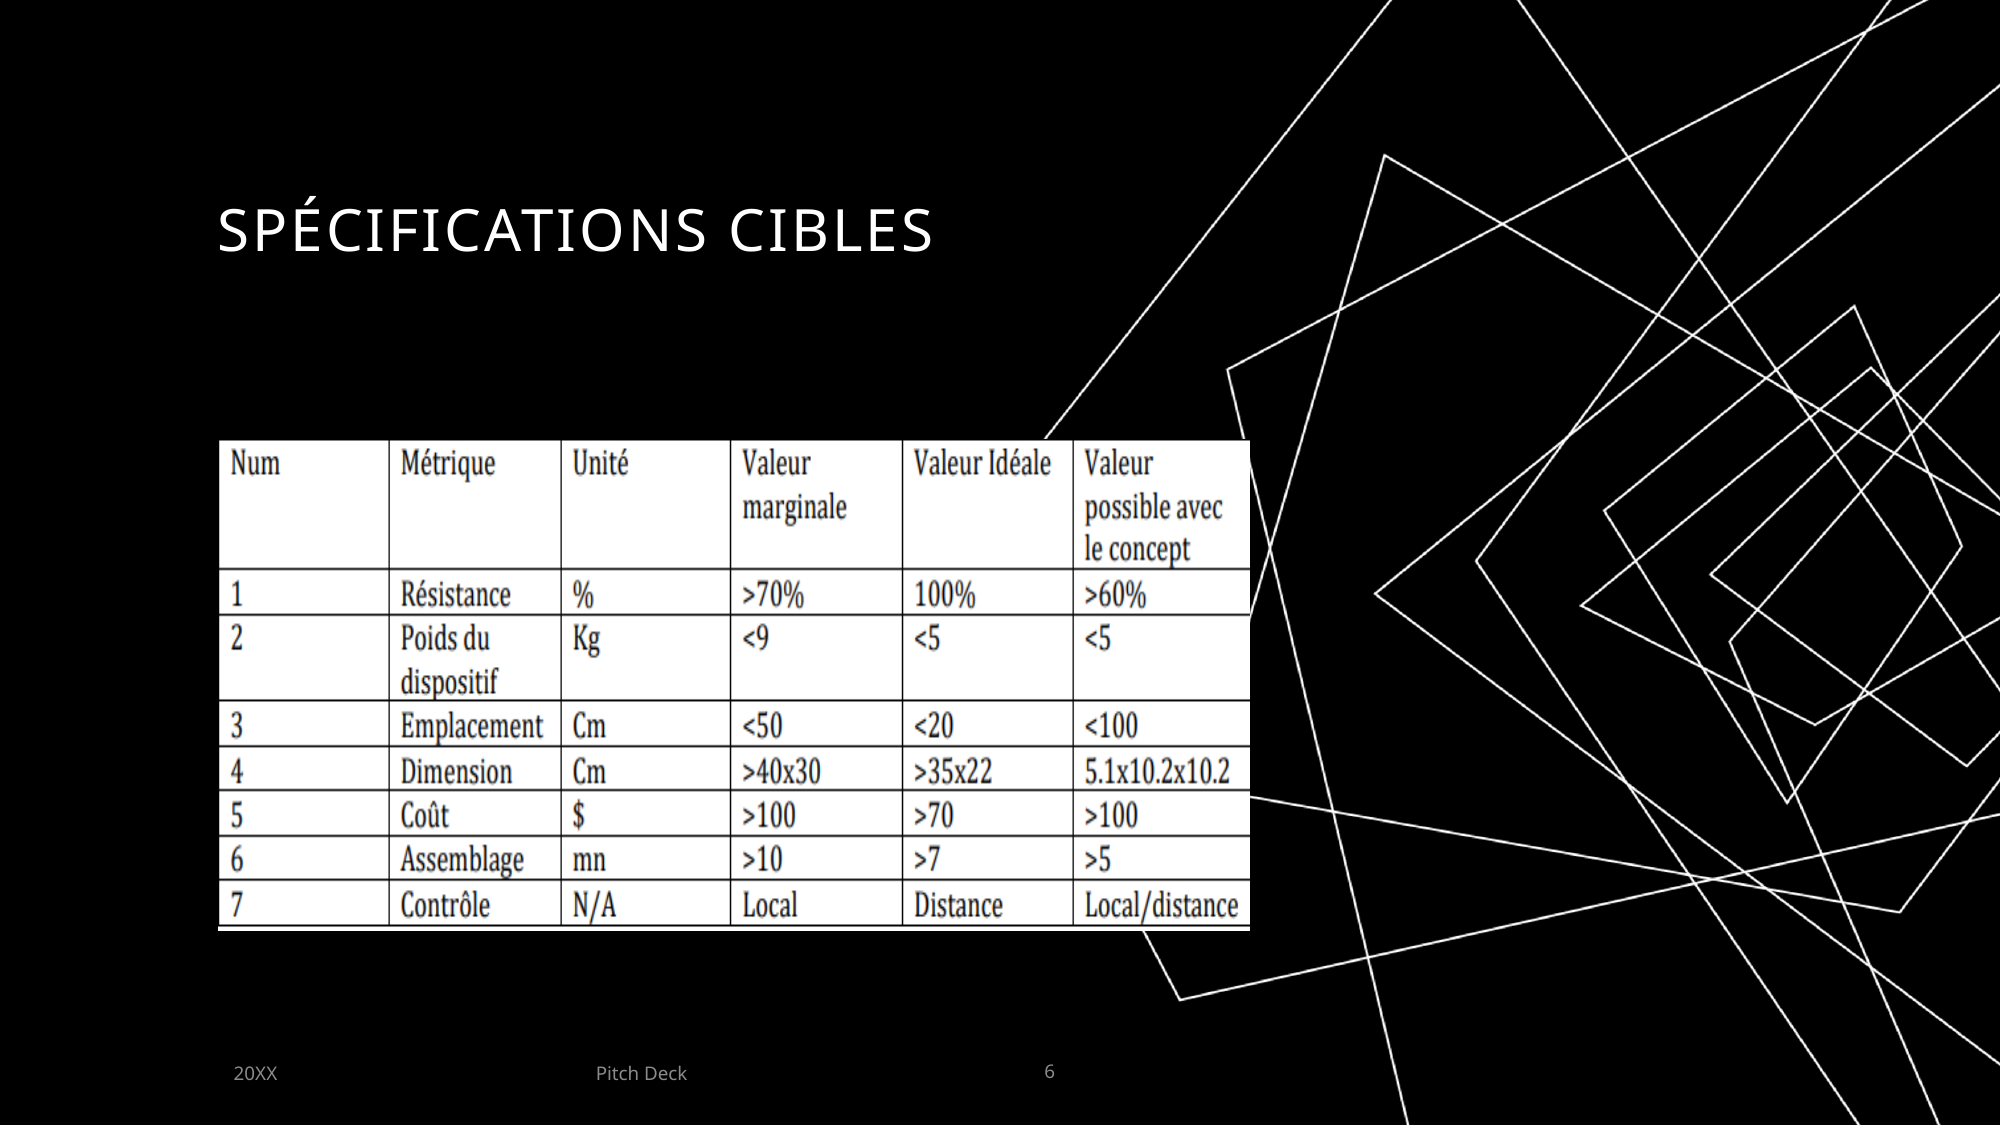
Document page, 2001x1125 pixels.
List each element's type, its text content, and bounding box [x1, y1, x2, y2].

slide_number 6 [908, 1042, 1071, 1103]
footer Pitch Deck [437, 1042, 846, 1103]
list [218, 439, 1250, 931]
picture [900, 0, 2000, 1125]
title Spécifications Cibles [202, 0, 984, 272]
slide_number 20XX [218, 1042, 381, 1103]
